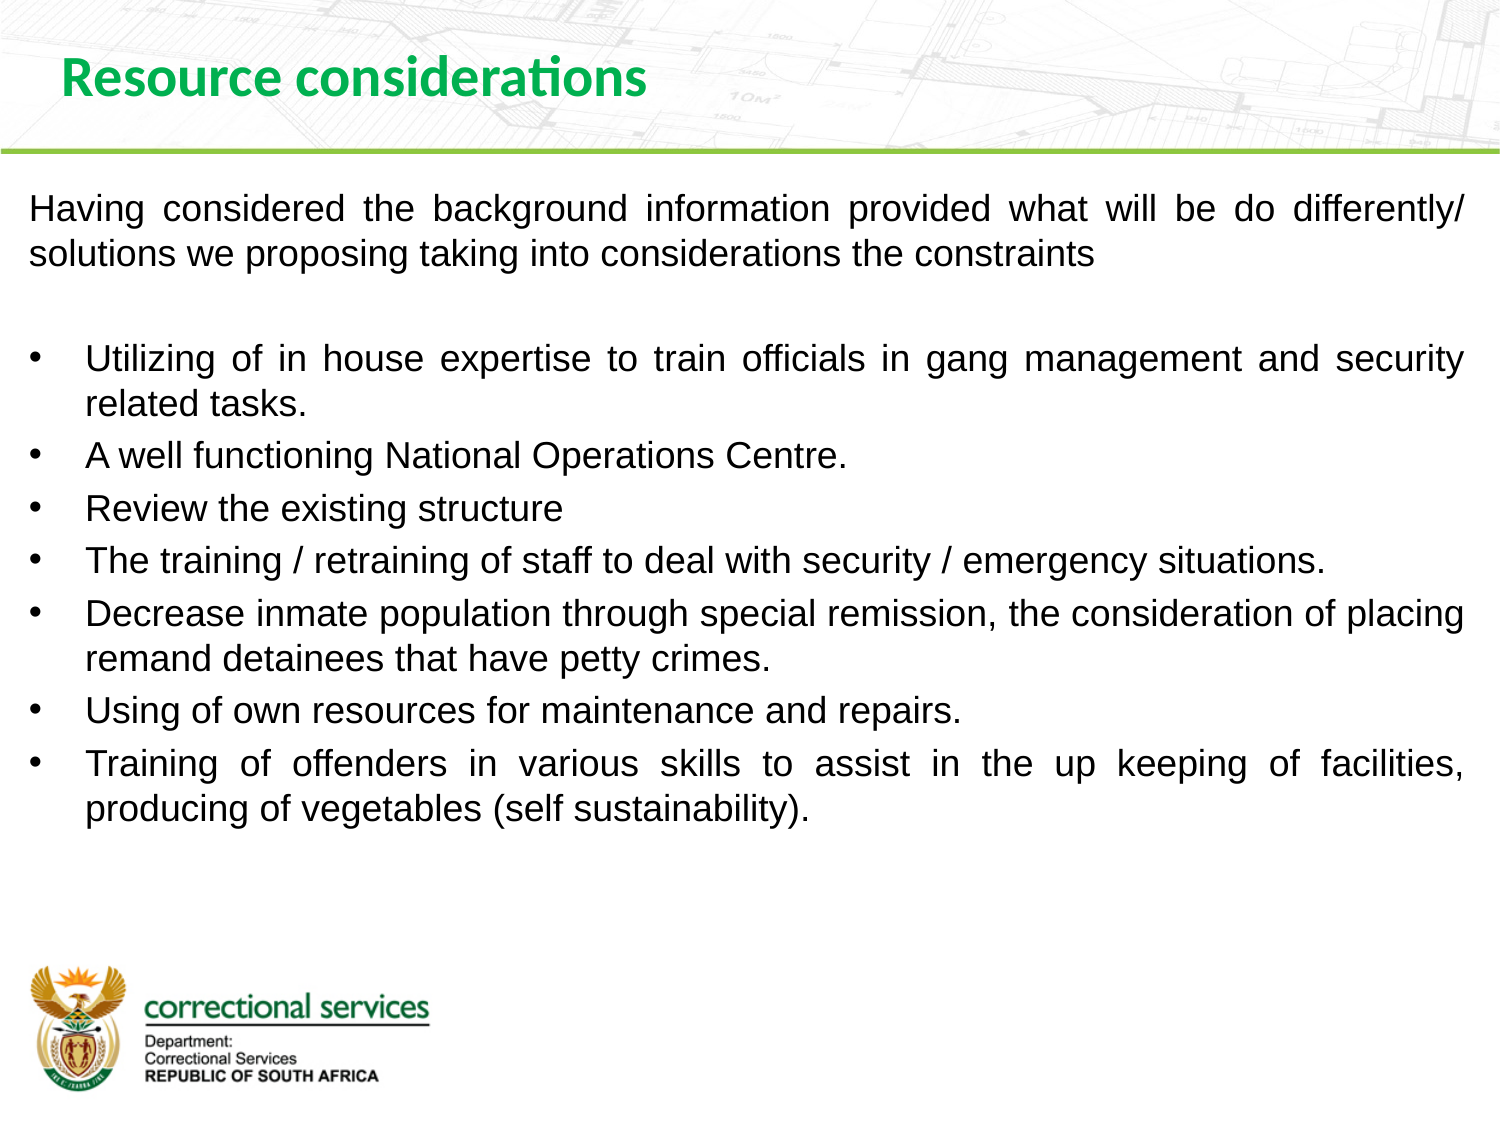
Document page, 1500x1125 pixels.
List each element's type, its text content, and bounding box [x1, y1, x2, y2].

text_box Resource considerations [47, 30, 1465, 116]
picture [0, 936, 481, 1125]
list Having considered the background information provided what will be do differently/ solutions we proposing taking into considerations the constraints Utilizing of in house expertise to train officials in gang management and security related tasks. A well functioning National Operations Centre. Review the existing structure The training / retraining of staff to deal with security / emergency situations. Decrease inmate population through special remission, the consideration of placing remand detainees that have petty crimes. Using of own resources for maintenance and repairs. Training of offenders in various skills to assist in the up keeping of facilities, producing of vegetables (self sustainability). [13, 176, 1481, 951]
picture [0, 0, 1500, 154]
